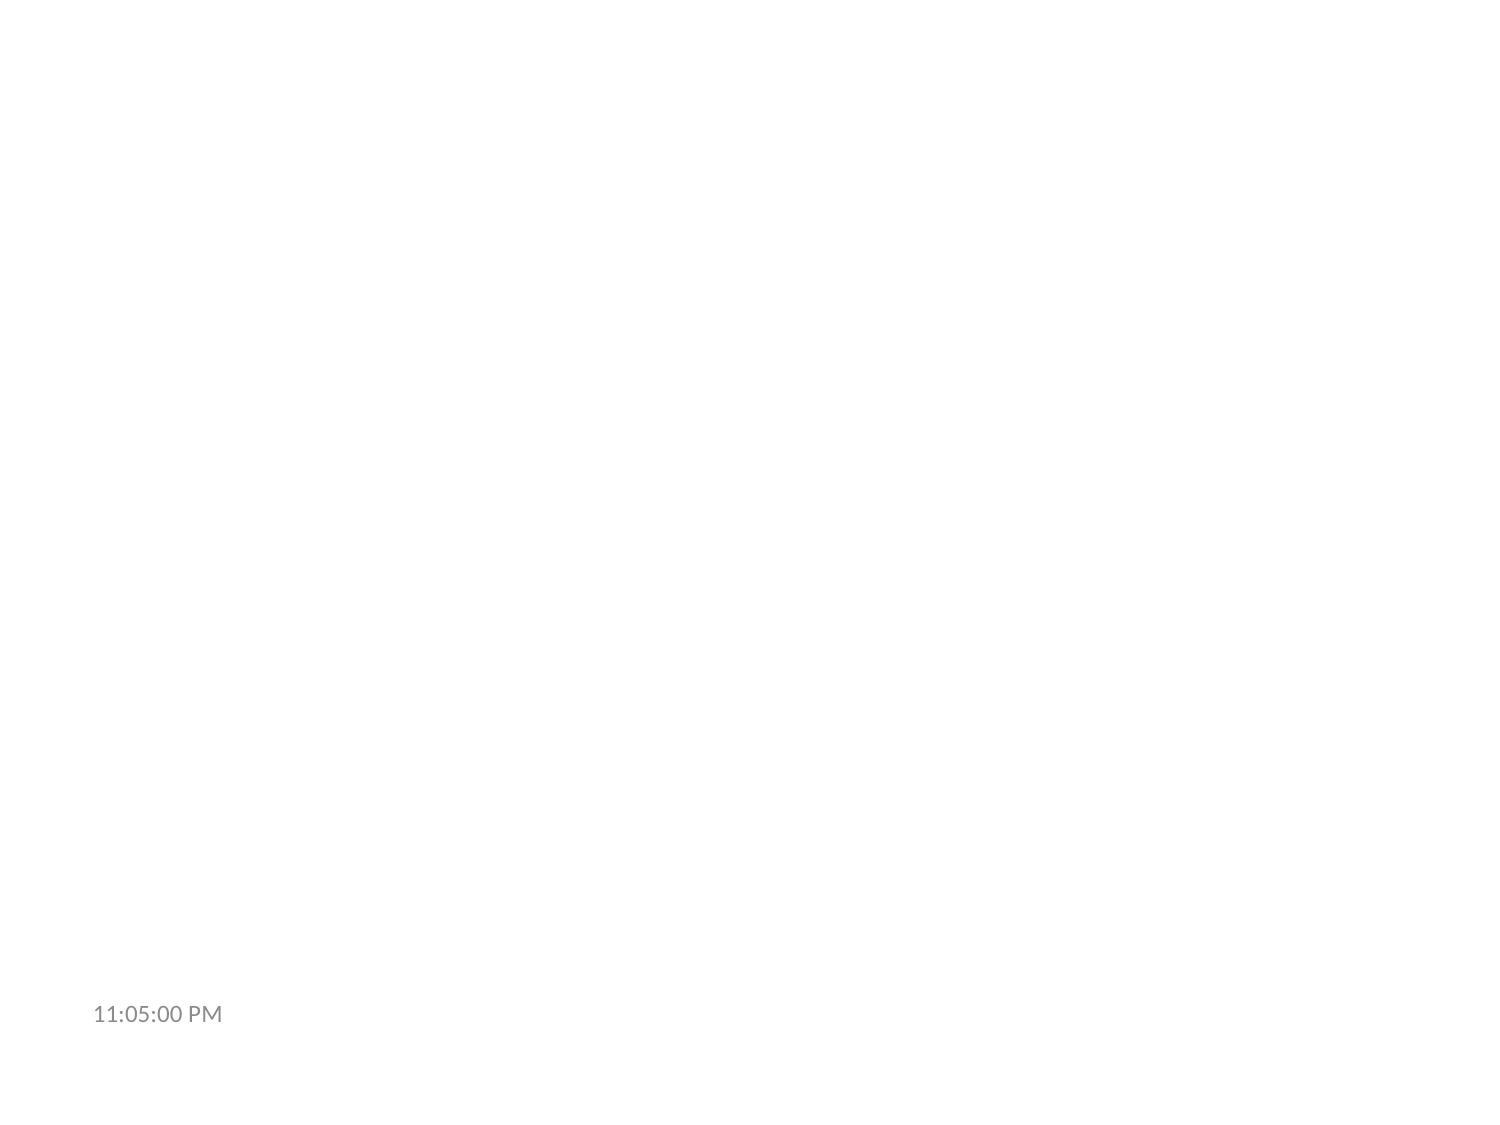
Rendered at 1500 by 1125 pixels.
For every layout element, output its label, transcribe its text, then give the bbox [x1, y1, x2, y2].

text_box 3:35:09 PM [77, 982, 428, 1043]
